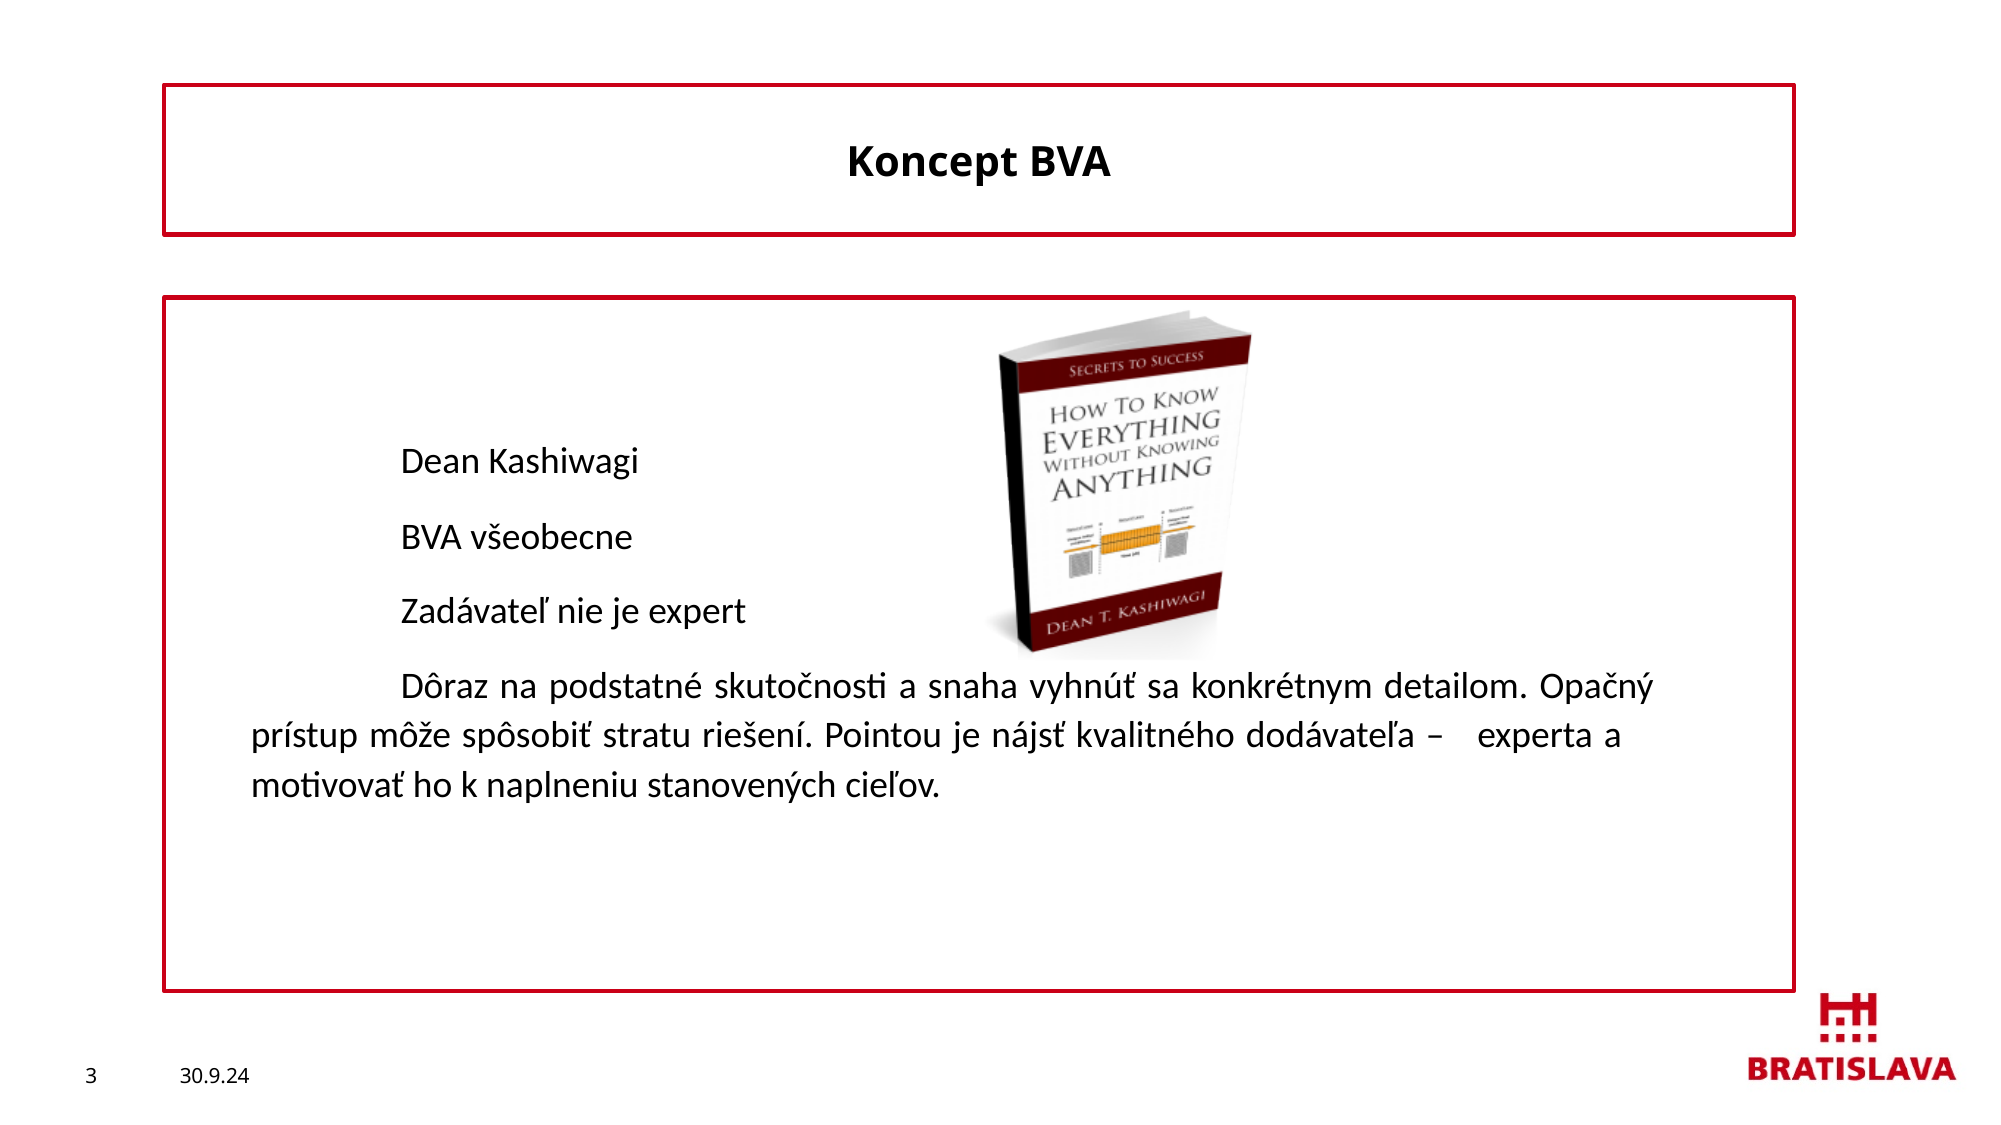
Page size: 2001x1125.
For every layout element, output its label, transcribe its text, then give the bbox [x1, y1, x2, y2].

picture [1717, 960, 1982, 1110]
text_box Dean Kashiwagi BVA všeobecne Zadávateľ nie je expert Dôraz na podstatné skutočnosti a snaha vyhnúť sa konkrétnym detailom. Opačný prístup môže spôsobiť stratu riešení. Pointou je nájsť kvalitného dodávateľa – experta a motivovať ho k naplneniu stanovených cieľov. [162, 295, 1796, 993]
slide_number 3 [85, 1062, 165, 1094]
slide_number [179, 1062, 417, 1094]
picture [937, 297, 1275, 668]
text_box Koncept BVA [162, 83, 1796, 237]
